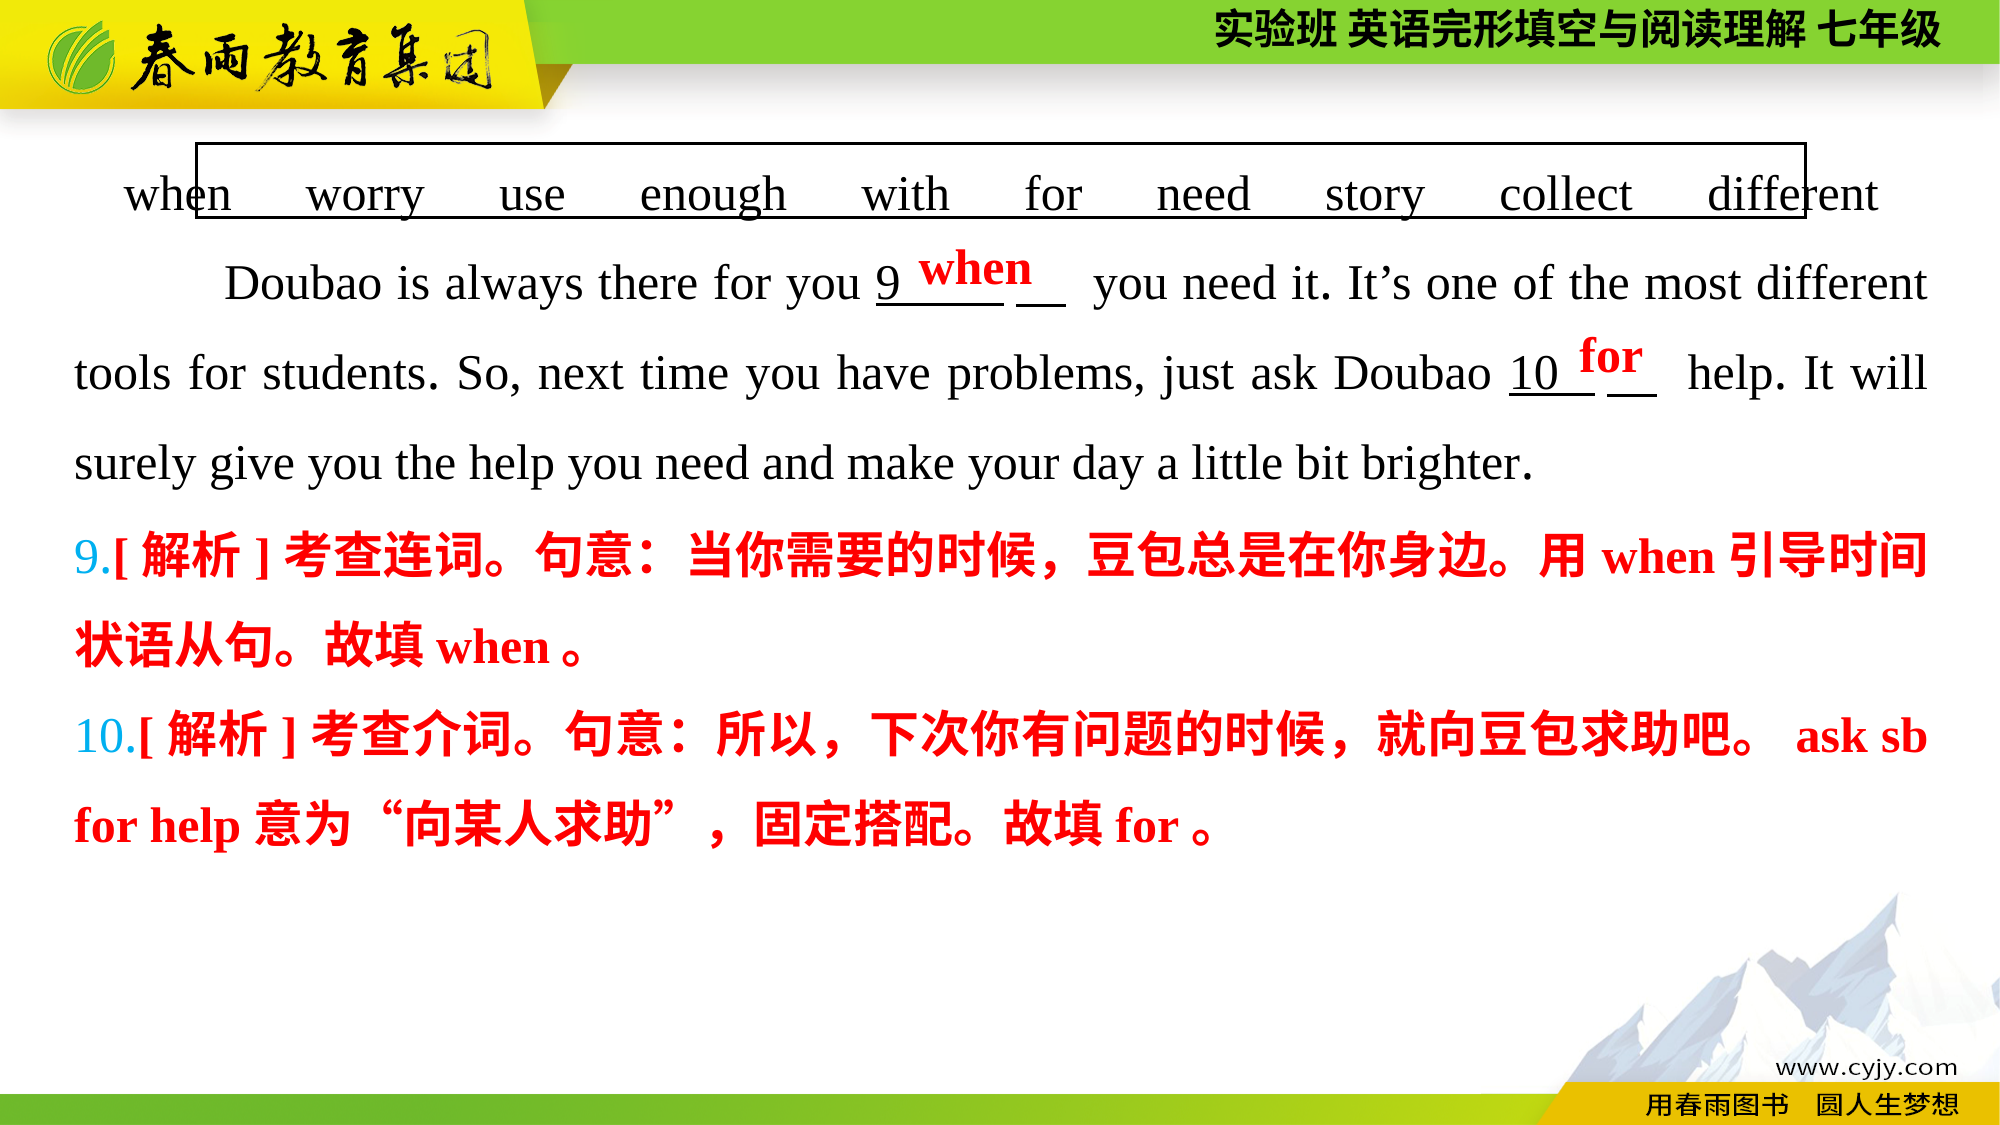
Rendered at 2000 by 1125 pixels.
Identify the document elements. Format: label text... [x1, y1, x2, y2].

text_box 9.[解析]考查连词。句意：当你需要的时候，豆包总是在你身边。用when引导时间状语从句。故填when。 [59, 485, 1944, 665]
picture [0, 0, 2000, 1125]
text_box 10.[解析]考查介词。句意：所以，下次你有问题的时候，就向豆包求助吧。ask sb for help意为“向某人求助”，固定搭配。故填for。 [59, 665, 1944, 861]
text_box when [903, 227, 1048, 302]
list when worry use enough with for need story collect different Doubao is always there for you 9 you need it. It’s one of the most different tools for students. So, next time you have problems, just ask Doubao 10 help. It will surely give you the help you need and make your day a little bit brighter. [59, 122, 1944, 485]
text_box for [1564, 315, 1721, 390]
text_box [196, 143, 1806, 218]
